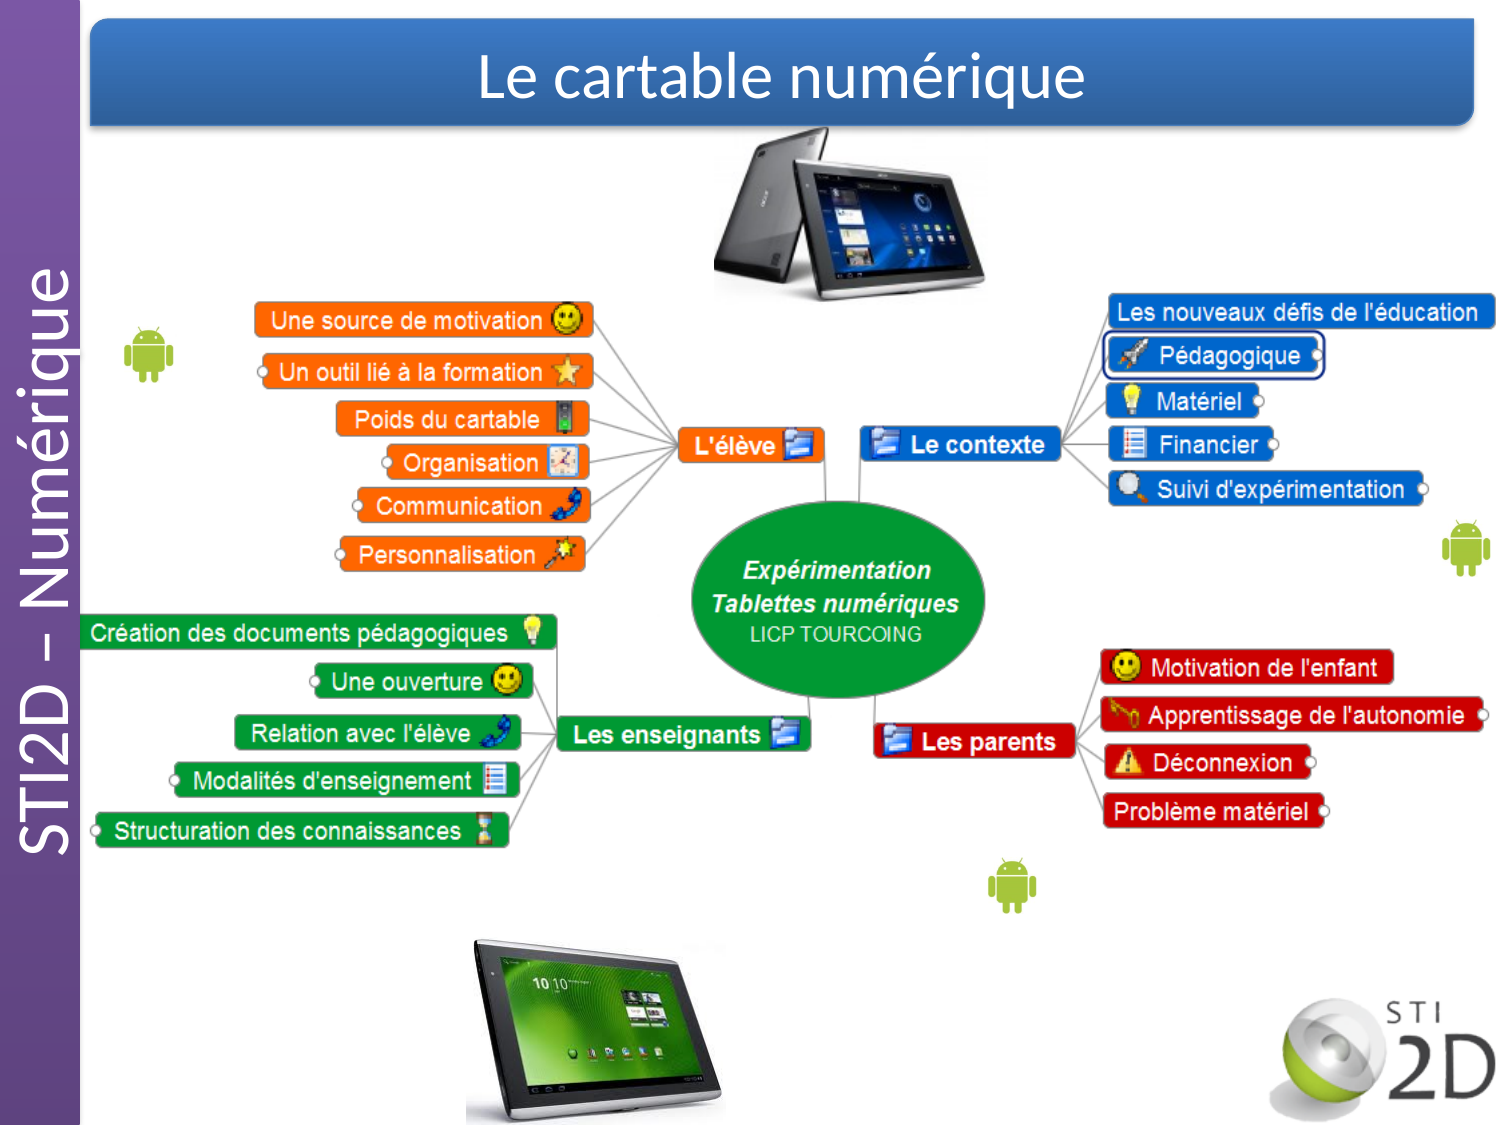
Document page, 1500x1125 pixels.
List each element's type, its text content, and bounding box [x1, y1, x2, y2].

text_box Le cartable numérique [89, 18, 1475, 127]
picture [1263, 995, 1499, 1125]
text_box STI2D – Numérique [0, 0, 80, 1125]
picture [66, 124, 1500, 915]
picture [466, 937, 727, 1125]
